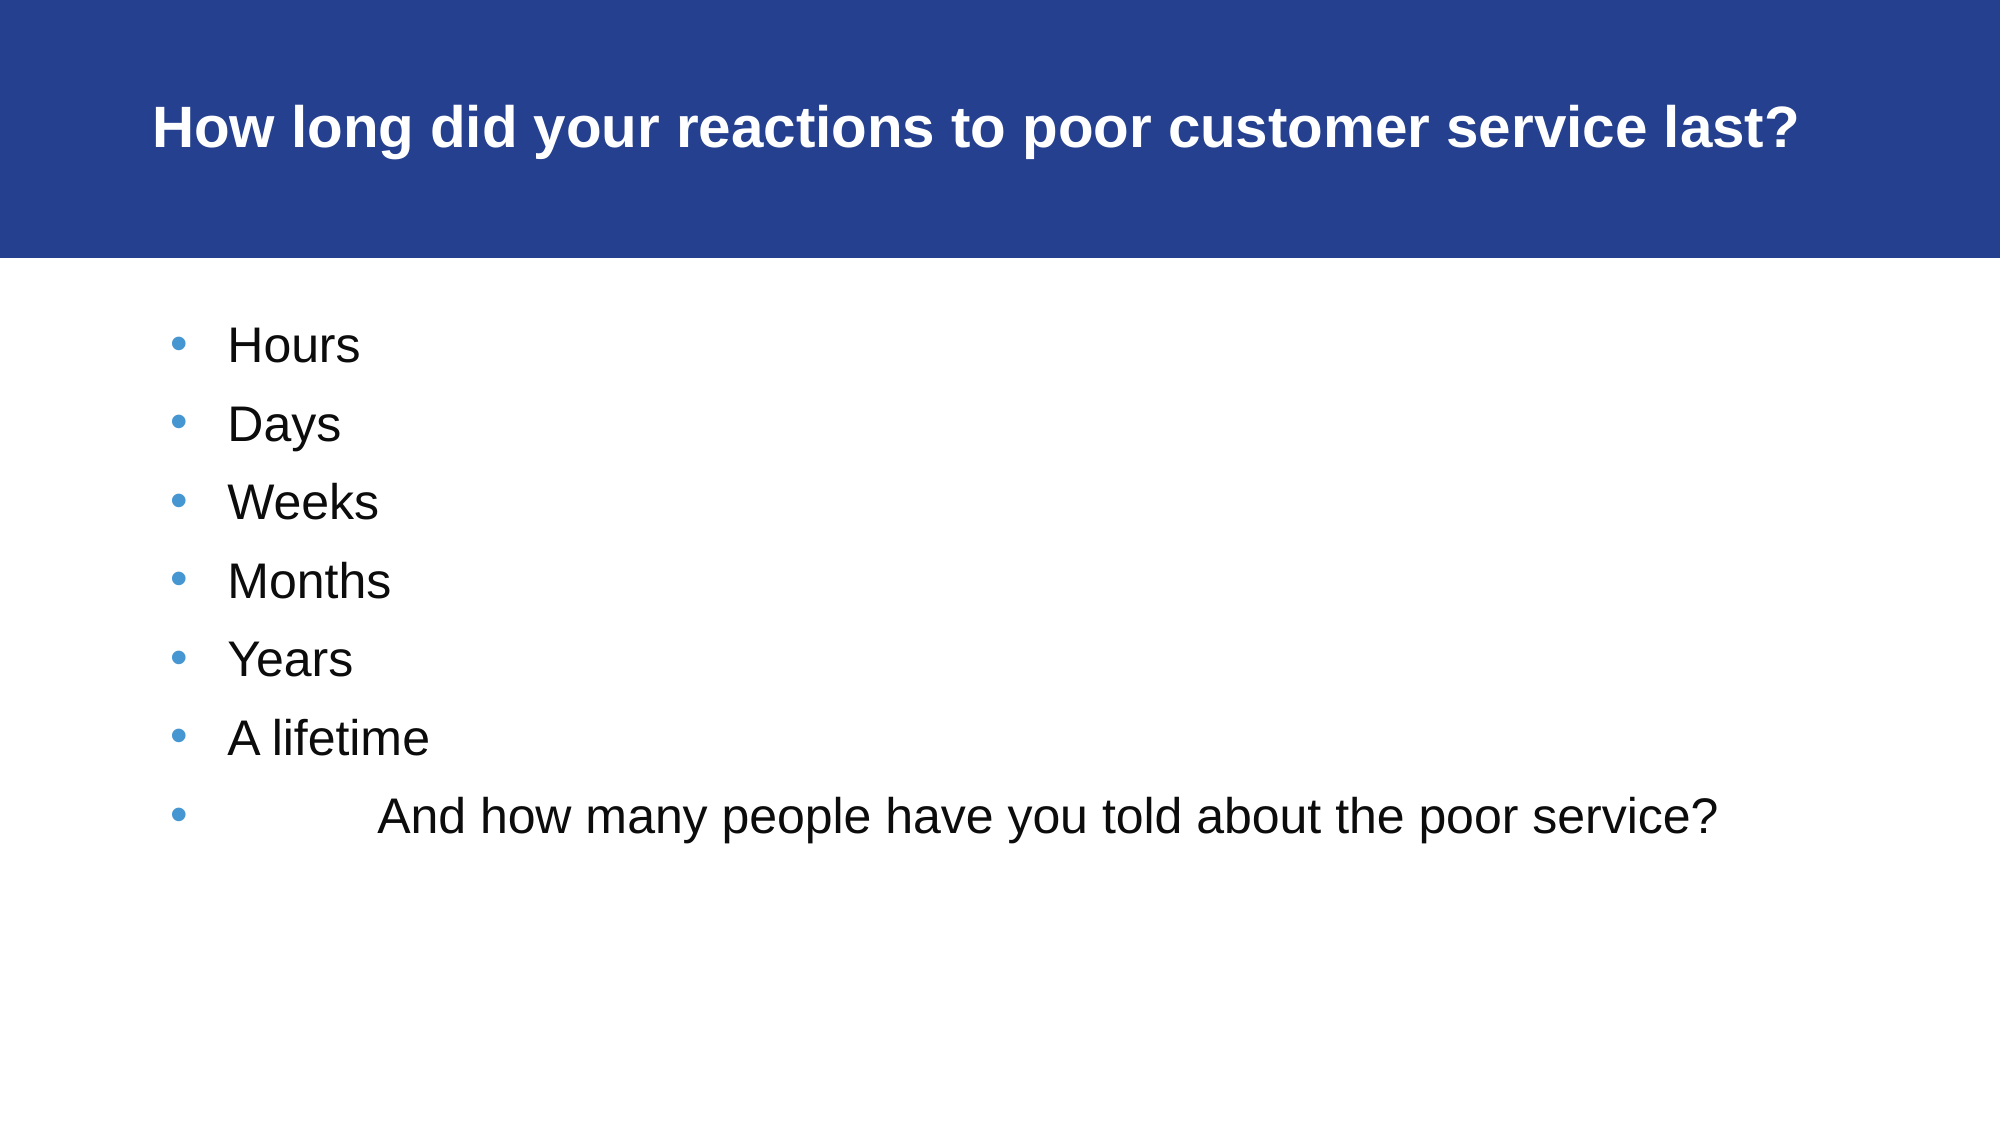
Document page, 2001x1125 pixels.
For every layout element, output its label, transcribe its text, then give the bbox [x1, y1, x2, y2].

title How long did your reactions to poor customer service last? [137, 20, 1863, 238]
list Hours Days Weeks Months Years A lifetime And how many people have you told about the poor service? [137, 299, 1863, 1025]
